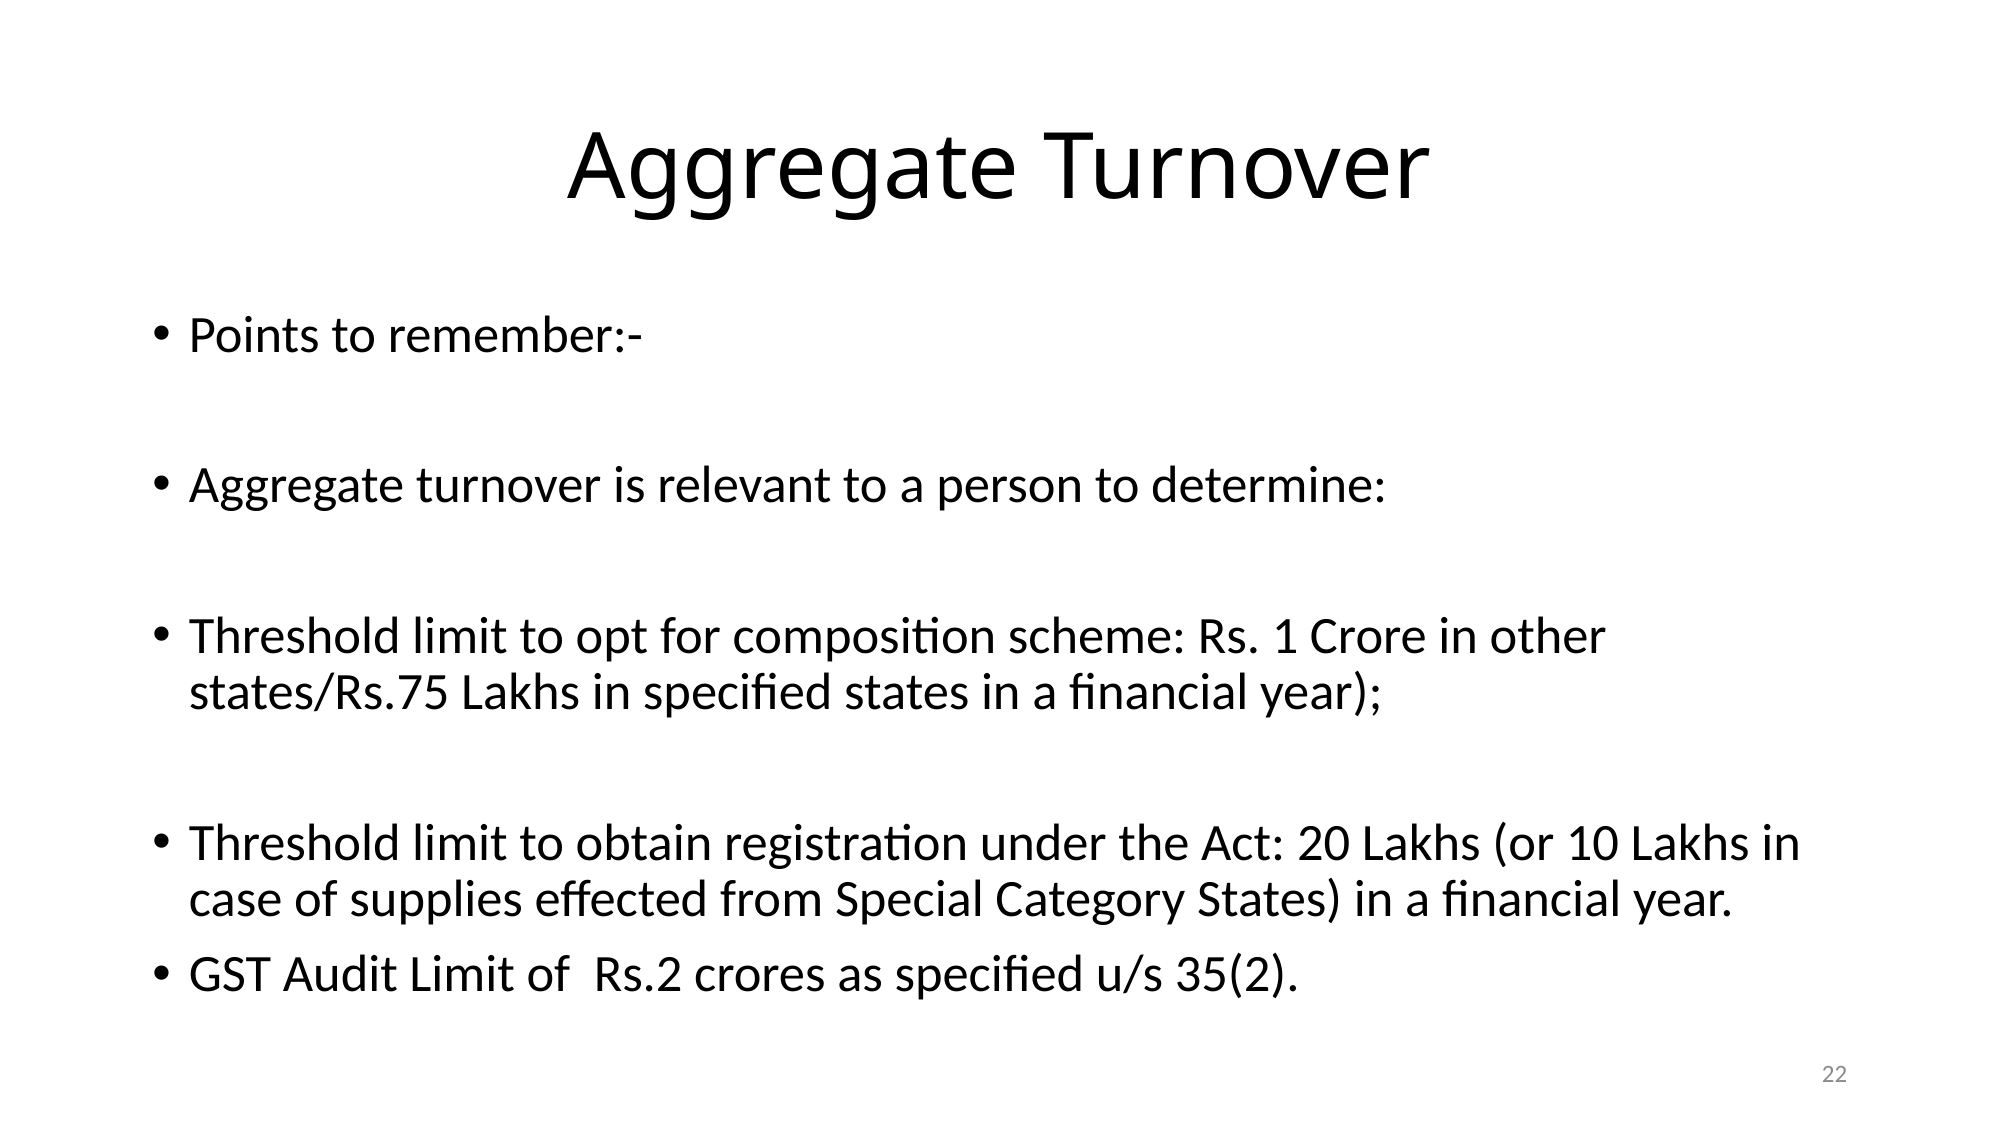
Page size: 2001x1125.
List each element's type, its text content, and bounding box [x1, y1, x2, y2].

list Points to remember:- Aggregate turnover is relevant to a person to determine: Threshold limit to opt for composition scheme: Rs. 1 Crore in other states/Rs.75 Lakhs in specified states in a financial year); Threshold limit to obtain registration under the Act: 20 Lakhs (or 10 Lakhs in case of supplies effected from Special Category States) in a financial year. GST Audit Limit of Rs.2 crores as specified u/s 35(2). [137, 299, 1863, 1014]
slide_number 22 [1412, 1042, 1863, 1103]
title Aggregate Turnover [137, 59, 1863, 278]
